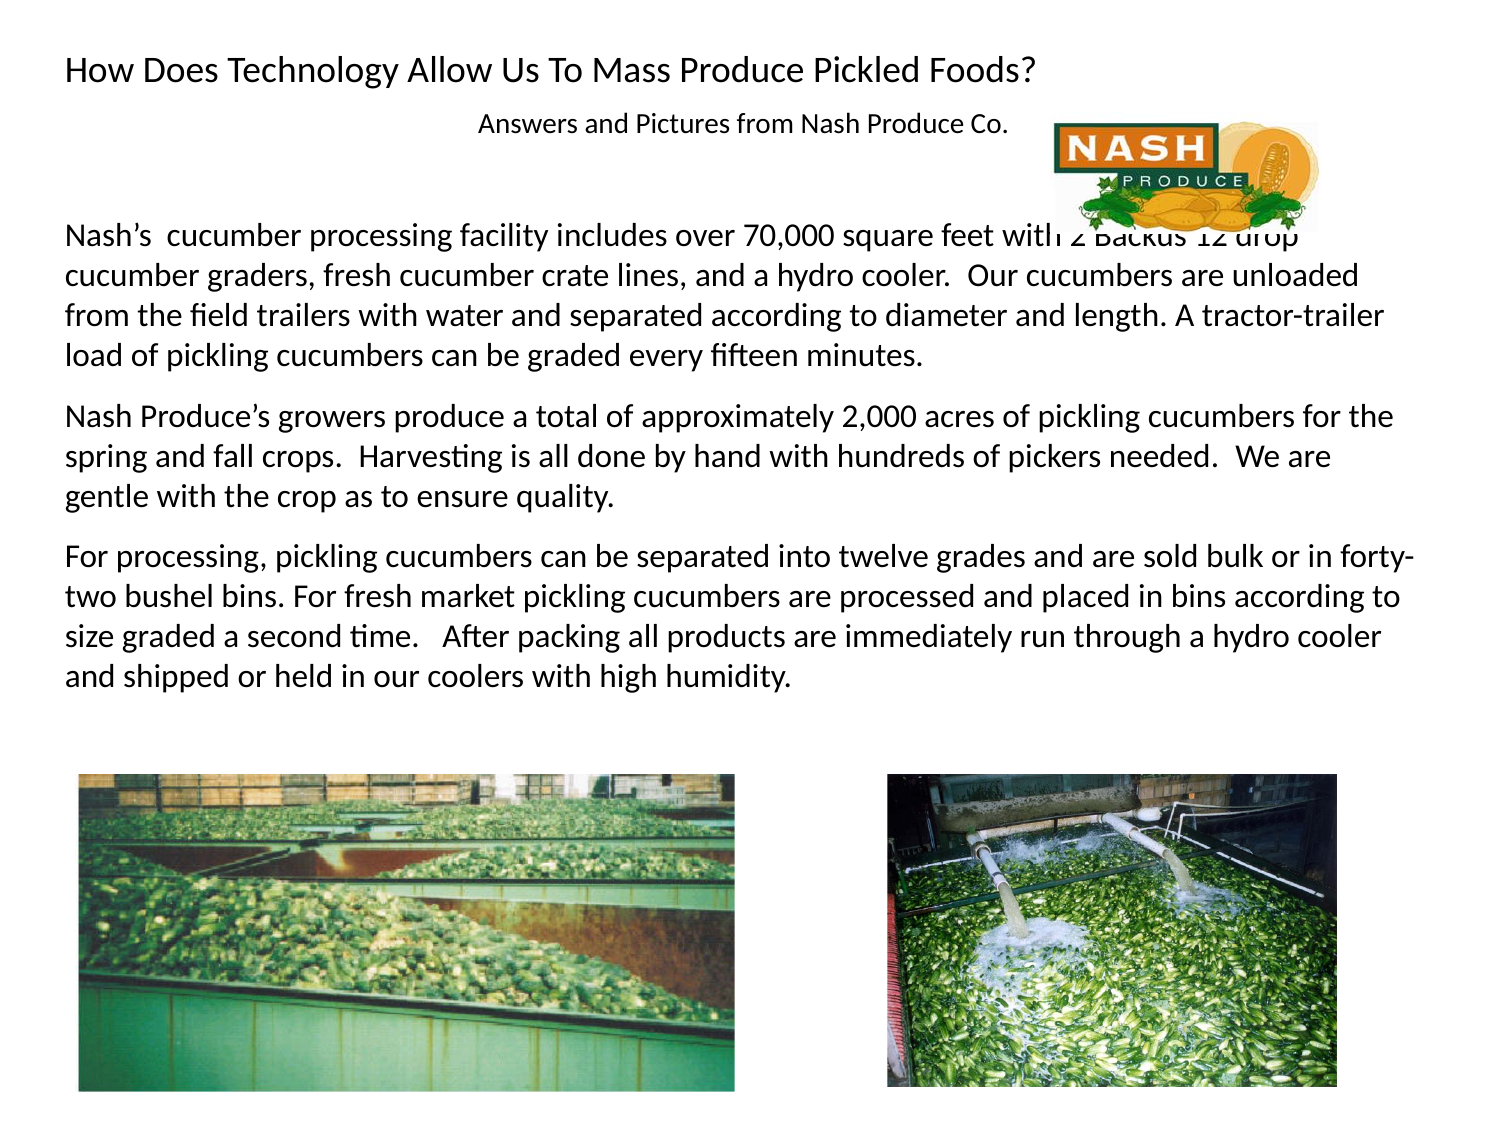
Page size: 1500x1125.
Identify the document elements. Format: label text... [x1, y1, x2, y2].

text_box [887, 774, 1338, 1088]
text_box How Does Technology Allow Us To Mass Produce Pickled Foods? Answers and Pictures from Nash Produce Co. Nash’s cucumber processing facility includes over 70,000 square feet with 2 Backus 12 drop cucumber graders, fresh cucumber crate lines, and a hydro cooler. Our cucumbers are unloaded from the field trailers with water and separated according to diameter and length. A tractor-trailer load of pickling cucumbers can be graded every fifteen minutes. Nash Produce’s growers produce a total of approximately 2,000 acres of pickling cucumbers for the spring and fall crops. Harvesting is all done by hand with hundreds of pickers needed. We are gentle with the crop as to ensure quality. For processing, pickling cucumbers can be separated into twelve grades and are sold bulk or in forty-two bushel bins. For fresh market pickling cucumbers are processed and placed in bins according to size graded a second time. After packing all products are immediately run through a hydro cooler and shipped or held in our coolers with high humidity. [50, 37, 1438, 965]
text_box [1049, 112, 1321, 235]
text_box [74, 774, 736, 1093]
